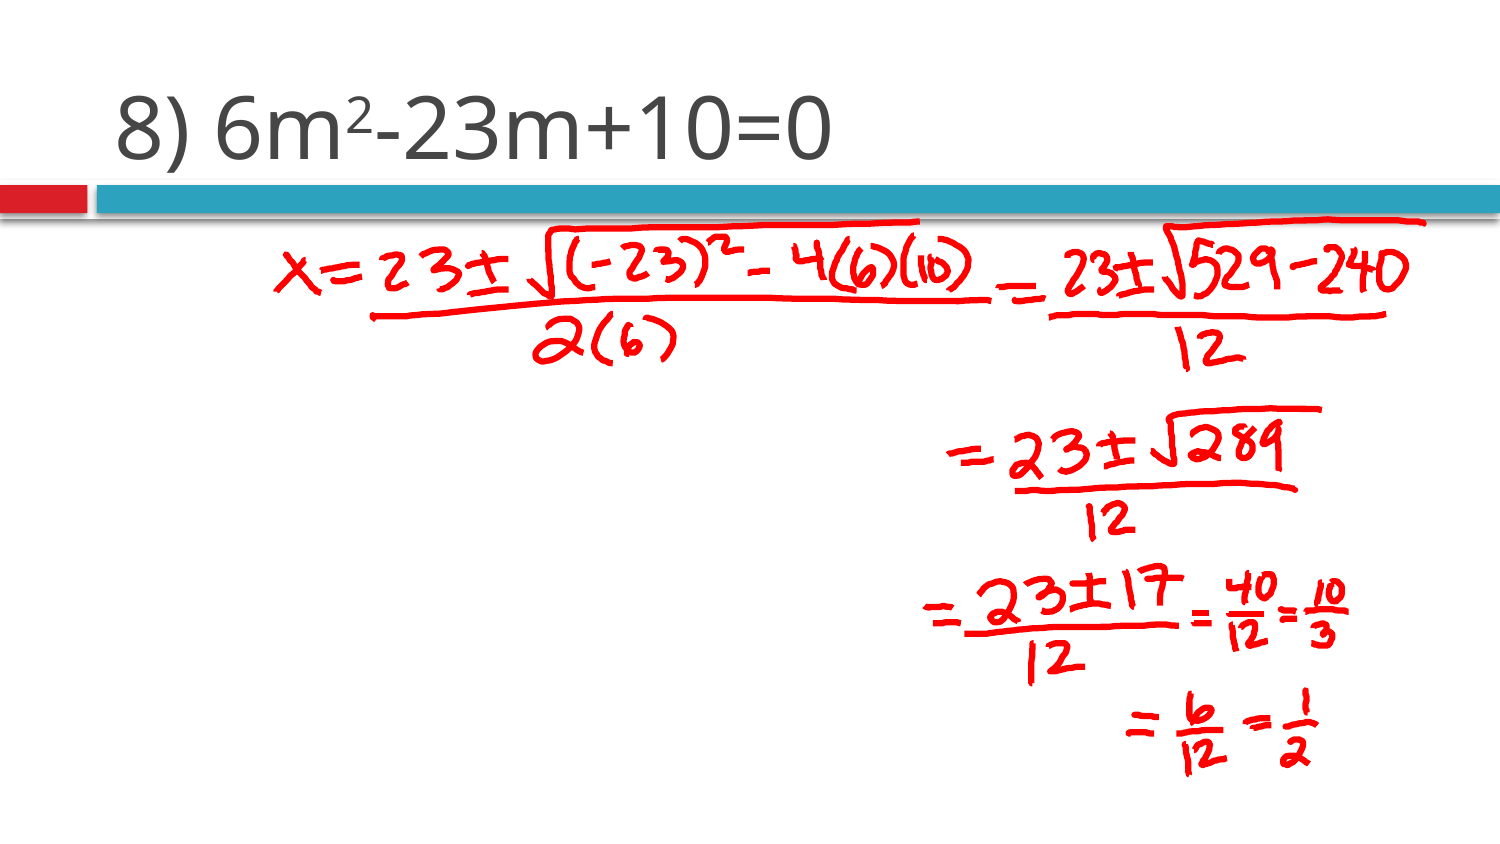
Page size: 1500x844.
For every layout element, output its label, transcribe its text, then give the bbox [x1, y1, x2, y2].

text_box [1103, 459, 1135, 468]
text_box [1118, 288, 1155, 297]
text_box [937, 238, 970, 291]
text_box [469, 288, 509, 296]
text_box [1261, 421, 1281, 472]
text_box [1071, 580, 1107, 585]
text_box [1230, 623, 1238, 652]
text_box [1138, 565, 1166, 606]
text_box [815, 241, 825, 281]
text_box [1279, 608, 1297, 613]
text_box [977, 580, 1020, 624]
text_box [1365, 262, 1375, 271]
text_box [707, 235, 745, 253]
text_box [964, 623, 1179, 635]
text_box [1150, 407, 1322, 465]
text_box [1378, 251, 1407, 291]
text_box [793, 245, 819, 263]
text_box [1244, 717, 1271, 725]
text_box [1129, 251, 1135, 263]
text_box [932, 621, 961, 625]
text_box [534, 317, 584, 363]
text_box [1164, 218, 1425, 298]
text_box [285, 253, 298, 269]
text_box [655, 248, 684, 281]
text_box [1251, 724, 1272, 729]
text_box [960, 458, 994, 464]
text_box [870, 245, 895, 287]
text_box [1217, 247, 1250, 288]
text_box [1234, 425, 1256, 459]
text_box [1124, 570, 1135, 608]
text_box [1316, 581, 1322, 606]
text_box [1052, 430, 1088, 473]
text_box [568, 238, 596, 290]
text_box [747, 269, 770, 274]
text_box [1243, 572, 1250, 604]
text_box [1176, 729, 1224, 735]
text_box [1291, 260, 1318, 268]
text_box [420, 248, 460, 291]
text_box [1188, 692, 1213, 725]
text_box [997, 285, 1036, 289]
text_box [1194, 740, 1228, 766]
text_box [1088, 584, 1092, 602]
text_box [297, 269, 322, 294]
text_box [1109, 432, 1115, 440]
text_box [1191, 239, 1219, 298]
text_box [1184, 743, 1190, 776]
text_box [1069, 602, 1111, 611]
text_box [1319, 246, 1343, 293]
text_box [371, 296, 992, 321]
text_box [481, 252, 487, 260]
text_box [1199, 331, 1245, 365]
text_box [644, 316, 675, 361]
text_box [1347, 248, 1364, 268]
text_box [1257, 573, 1275, 600]
text_box [486, 264, 496, 283]
text_box [275, 259, 306, 292]
text_box [1305, 608, 1349, 613]
text_box [1066, 251, 1085, 295]
text_box [1098, 439, 1136, 447]
text_box [1361, 250, 1366, 293]
text_box [1013, 297, 1046, 302]
text_box [1311, 622, 1334, 647]
text_box [1282, 738, 1310, 766]
text_box [1146, 576, 1184, 580]
text_box [679, 238, 707, 286]
text_box [1048, 313, 1387, 319]
text_box [621, 244, 649, 280]
text_box [1047, 642, 1086, 673]
text_box [321, 264, 360, 272]
text_box [929, 255, 946, 281]
text_box [831, 238, 857, 292]
text_box [528, 220, 920, 298]
text_box [381, 253, 409, 290]
text_box [1087, 505, 1096, 541]
text_box [1133, 266, 1140, 287]
text_box [1304, 689, 1308, 714]
text_box [1024, 578, 1064, 613]
text_box [1240, 621, 1268, 647]
text_box [467, 258, 509, 268]
text_box [1228, 578, 1246, 590]
text_box [1328, 580, 1343, 602]
text_box [593, 313, 613, 365]
text_box [1176, 326, 1188, 370]
text_box [1102, 502, 1136, 533]
text_box [1014, 482, 1295, 492]
text_box [591, 260, 611, 266]
text_box [947, 447, 981, 456]
text_box [1114, 261, 1153, 270]
title 8) 6m2-23m+10=0 [99, 19, 1438, 185]
text_box [923, 605, 954, 609]
text_box [1281, 617, 1298, 621]
text_box [1127, 731, 1155, 735]
text_box [852, 247, 874, 286]
text_box [622, 324, 641, 355]
text_box [1112, 444, 1118, 460]
text_box [332, 275, 363, 282]
text_box [1252, 247, 1279, 290]
text_box [1030, 642, 1034, 684]
text_box [1092, 252, 1117, 294]
text_box [1284, 721, 1318, 728]
text_box [1133, 713, 1159, 718]
text_box [1011, 433, 1043, 479]
text_box [1189, 426, 1222, 461]
text_box [920, 255, 927, 281]
text_box [902, 234, 918, 286]
